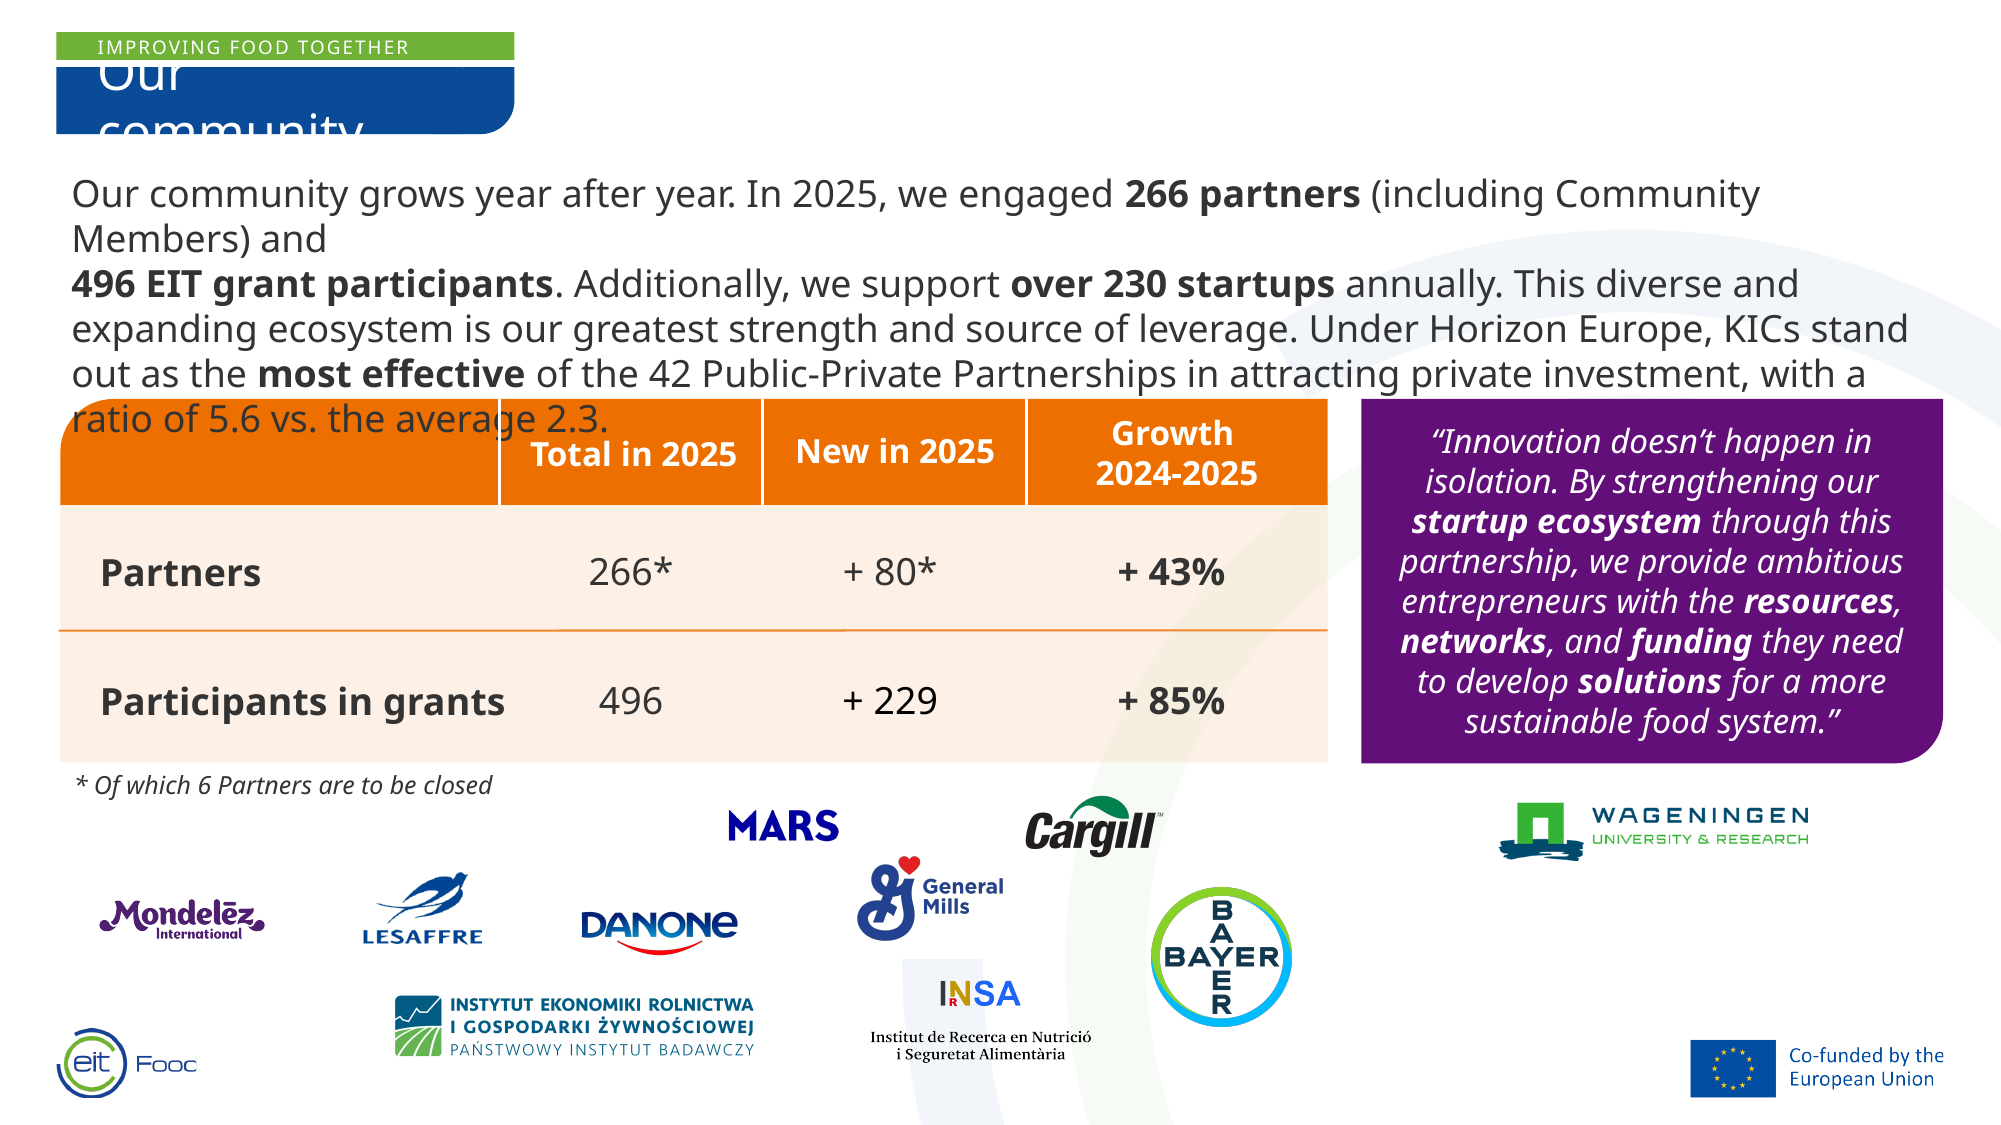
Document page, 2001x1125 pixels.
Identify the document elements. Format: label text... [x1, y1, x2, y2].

picture [1025, 795, 1164, 859]
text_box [499, 398, 1030, 506]
picture [1226, 970, 1292, 1028]
text_box 496 [499, 662, 763, 730]
text_box + 80* [763, 533, 1027, 601]
text_box + 229 [763, 662, 1027, 730]
picture [580, 894, 739, 973]
text_box IMPROVING FOOD TOGETHER [54, 30, 516, 62]
text_box * Of which 6 Partners are to be closed [58, 761, 641, 807]
text_box + 85% [1039, 662, 1304, 730]
picture [715, 795, 852, 854]
picture [1481, 741, 1828, 911]
picture [1668, 1025, 1944, 1112]
text_box Growth 2024-2025 [1042, 404, 1312, 500]
text_box + 43% [1039, 533, 1304, 601]
text_box [58, 448, 495, 508]
text_box [1359, 396, 1946, 766]
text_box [56, 66, 515, 135]
picture [860, 970, 1101, 1069]
text_box 266* [499, 533, 763, 601]
picture [1151, 970, 1217, 1028]
picture [1151, 887, 1292, 1018]
text_box “Innovation doesn’t happen in isolation. By strengthening our startup ecosystem through this partnership, we provide ambitious entrepreneurs with the resources, networks, and funding they need to develop solutions for a more sustainable food system.” [1359, 423, 1945, 738]
text_box Partners [84, 534, 487, 602]
picture [90, 867, 274, 971]
text_box [58, 507, 1330, 764]
text_box [1034, 448, 1330, 508]
picture [856, 855, 1003, 942]
picture [393, 995, 761, 1058]
picture [358, 859, 485, 957]
text_box Participants in grants [84, 663, 729, 731]
text_box Our community grows year after year. In 2025, we engaged 266 partners (including Community Members) and 496 EIT grant participants. Additionally, we support over 230 startups annually. This diverse and expanding ecosystem is our greatest strength and source of leverage. Under Horizon Europe, KICs stand out as the most effective of the 42 Public-Private Partnerships in attracting private investment, with a ratio of 5.6 vs. the average 2.3. [56, 162, 1962, 448]
